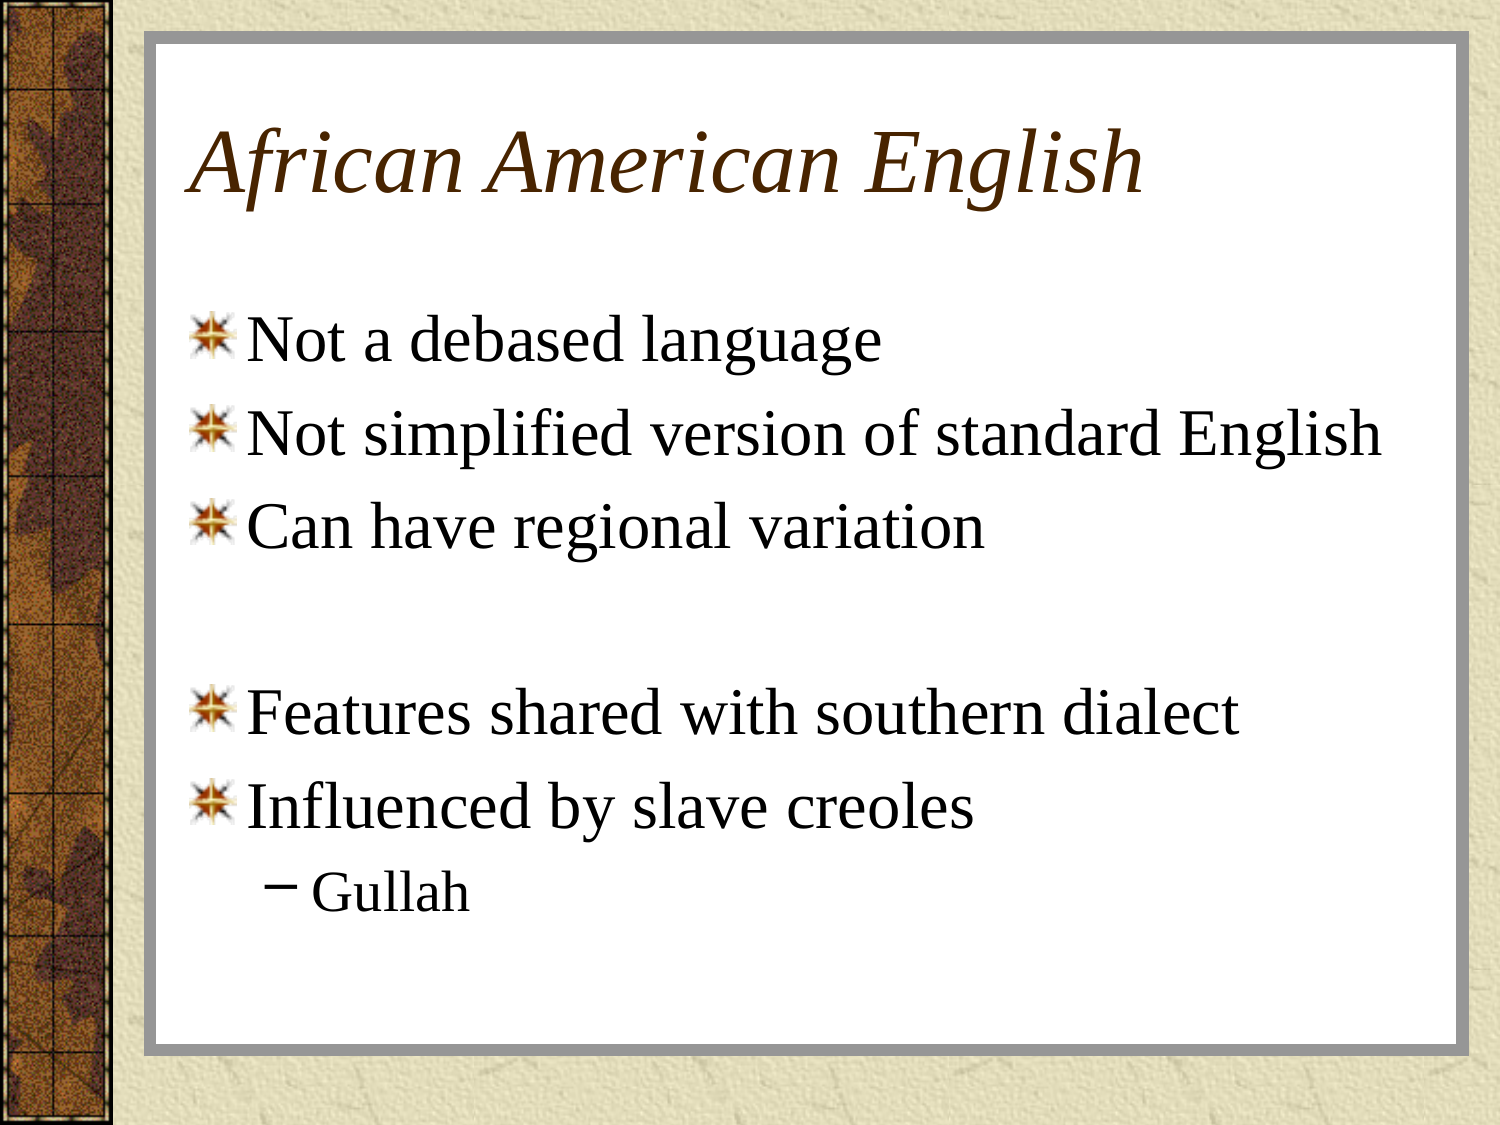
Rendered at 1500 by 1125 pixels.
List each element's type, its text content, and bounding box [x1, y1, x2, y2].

title African American English [174, 62, 1450, 250]
picture [0, 0, 1500, 1125]
list Not a debased language Not simplified version of standard English Can have regional variation Features shared with southern dialect Influenced by slave creoles Gullah [174, 287, 1450, 963]
